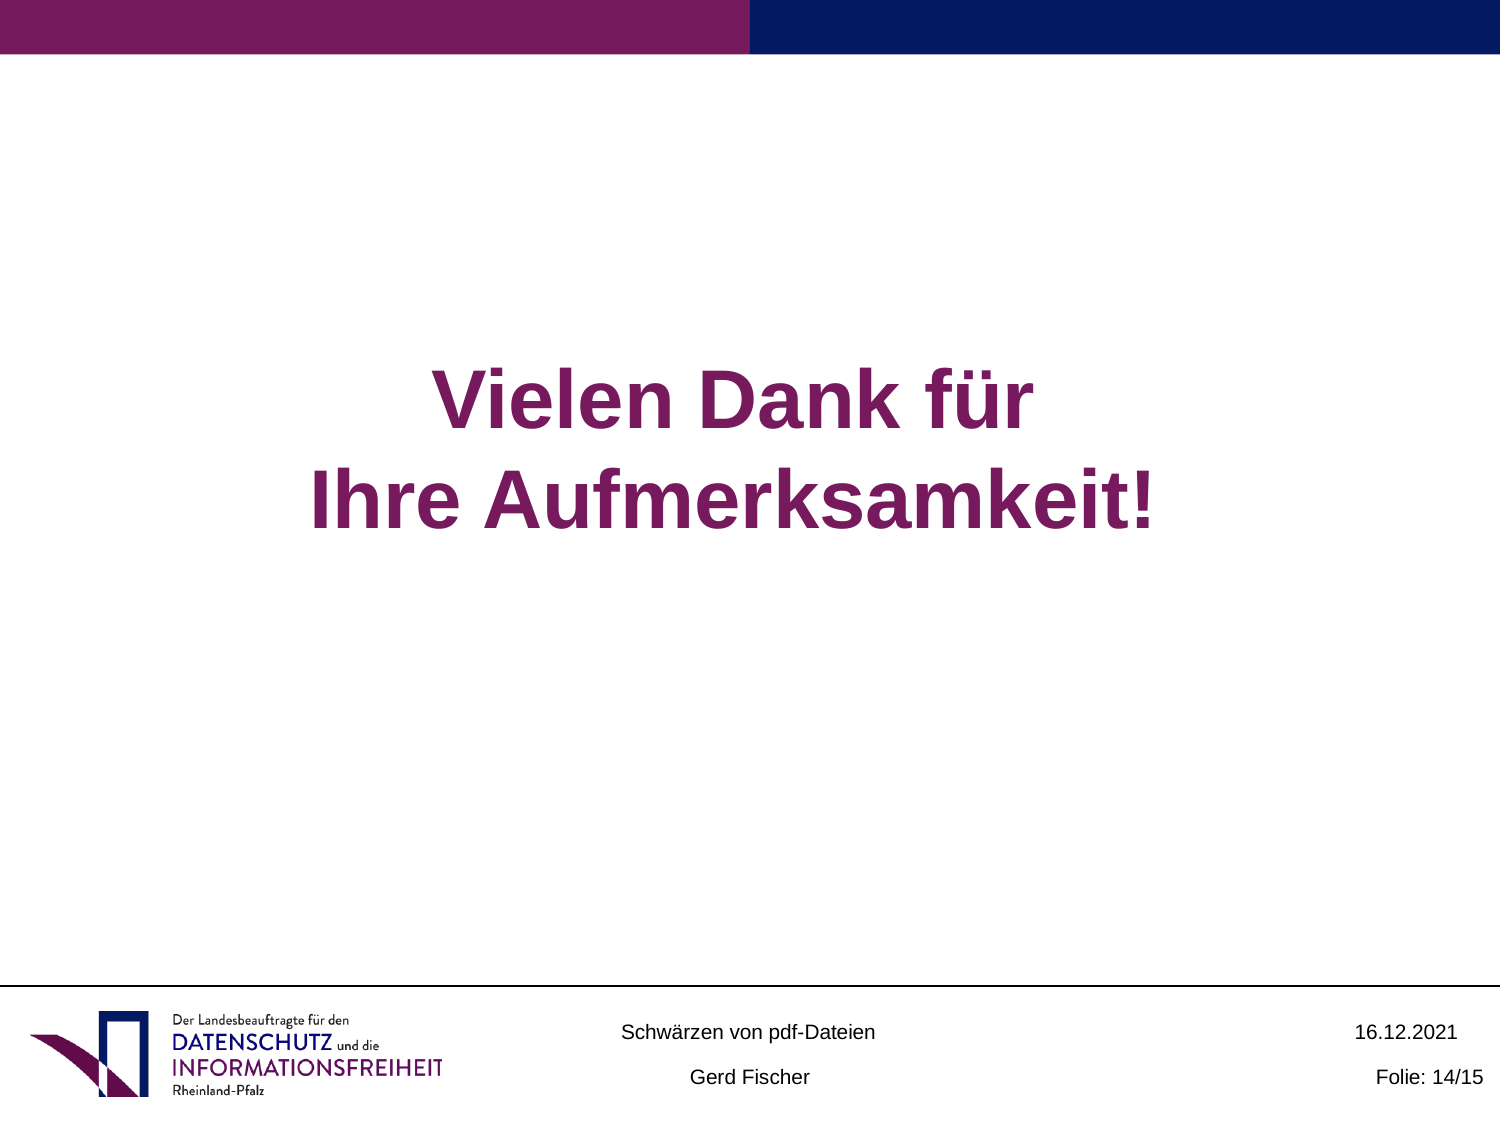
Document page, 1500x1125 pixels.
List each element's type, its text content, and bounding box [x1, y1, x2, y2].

text_box Vielen Dank für Ihre Aufmerksamkeit! [294, 338, 1173, 553]
